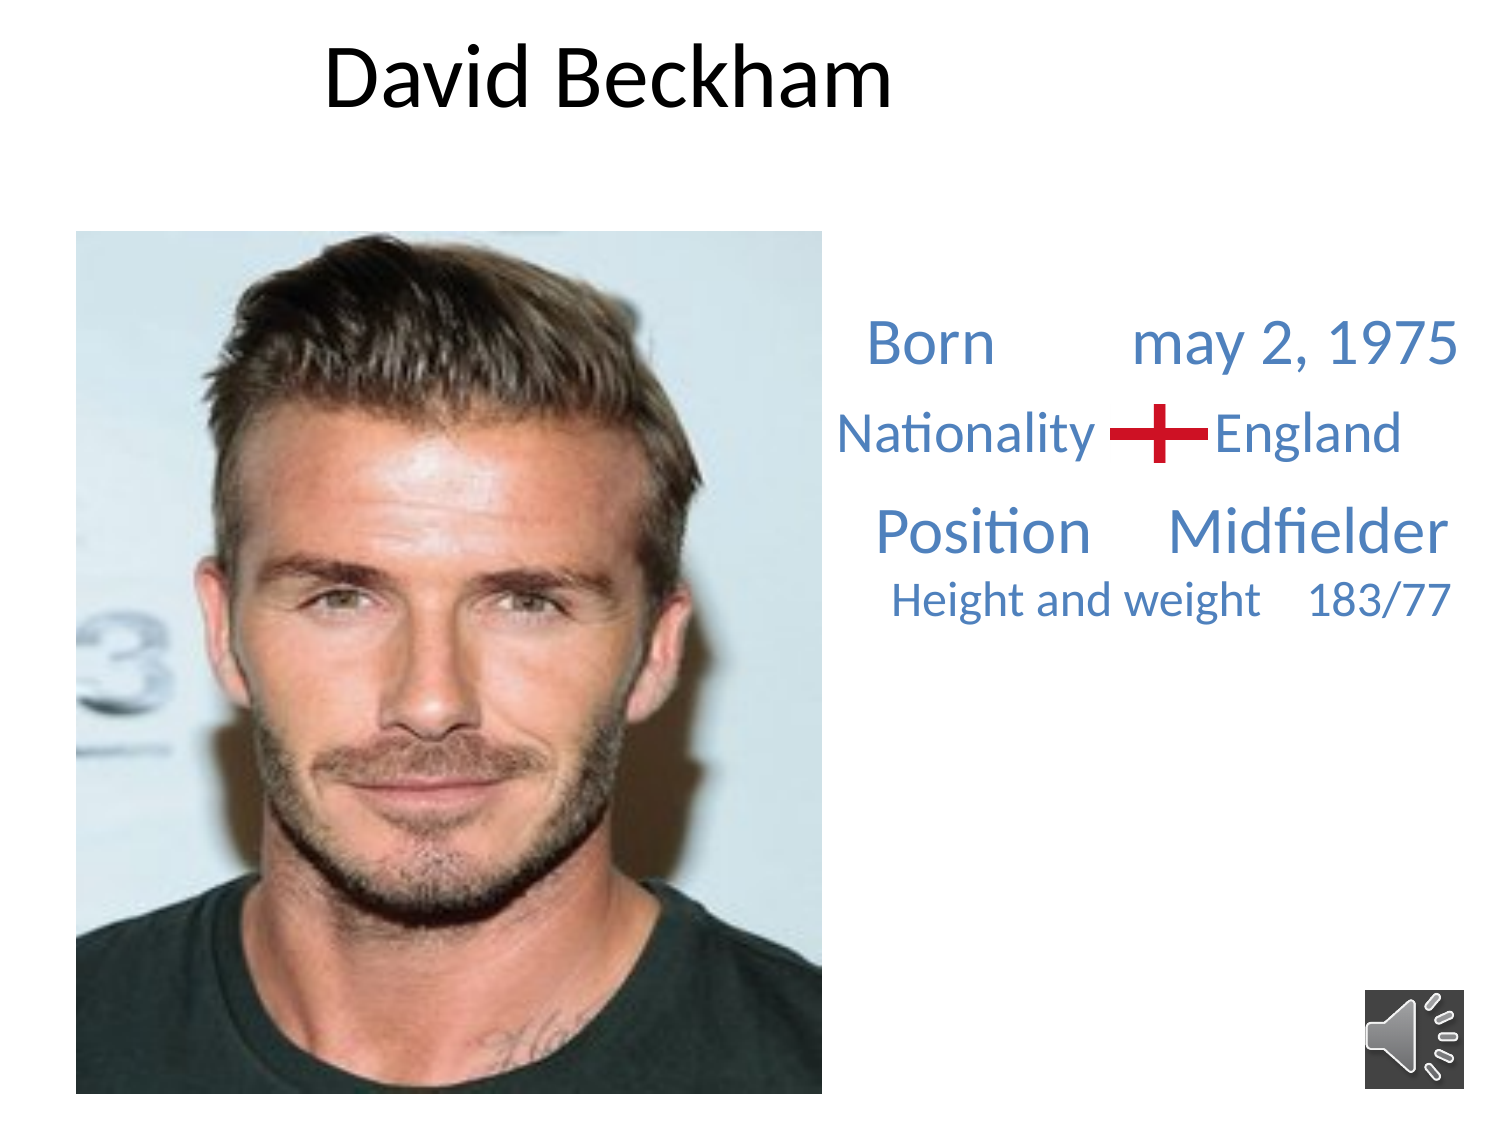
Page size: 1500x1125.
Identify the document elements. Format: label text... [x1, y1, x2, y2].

picture [1364, 989, 1465, 1090]
text_box Height and weight 183/77 [876, 559, 1468, 634]
picture [76, 231, 823, 1095]
text_box Nationality England [826, 386, 1497, 472]
text_box Born may 2, 1975 [851, 290, 1476, 386]
text_box Position Midfielder [860, 479, 1465, 574]
title David Beckham [0, 0, 1285, 142]
picture [1110, 404, 1208, 464]
